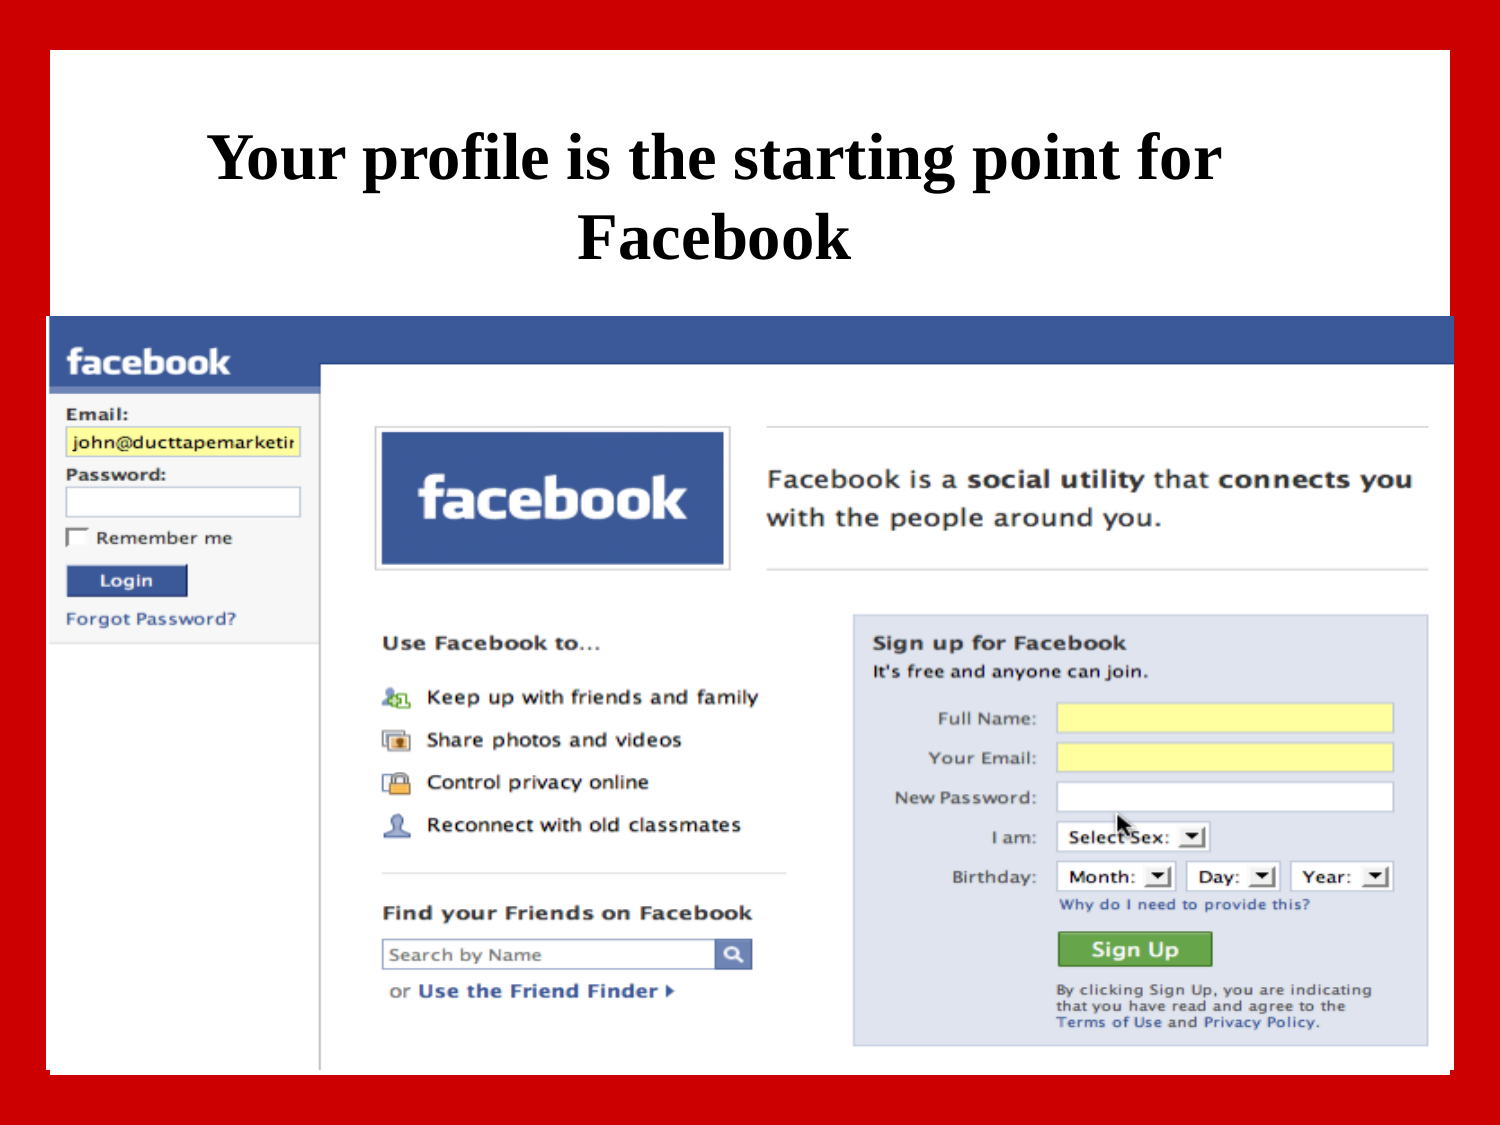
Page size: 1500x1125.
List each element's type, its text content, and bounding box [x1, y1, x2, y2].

text_box Your profile is the starting point for Facebook [93, 105, 1336, 281]
picture [46, 316, 1454, 1070]
